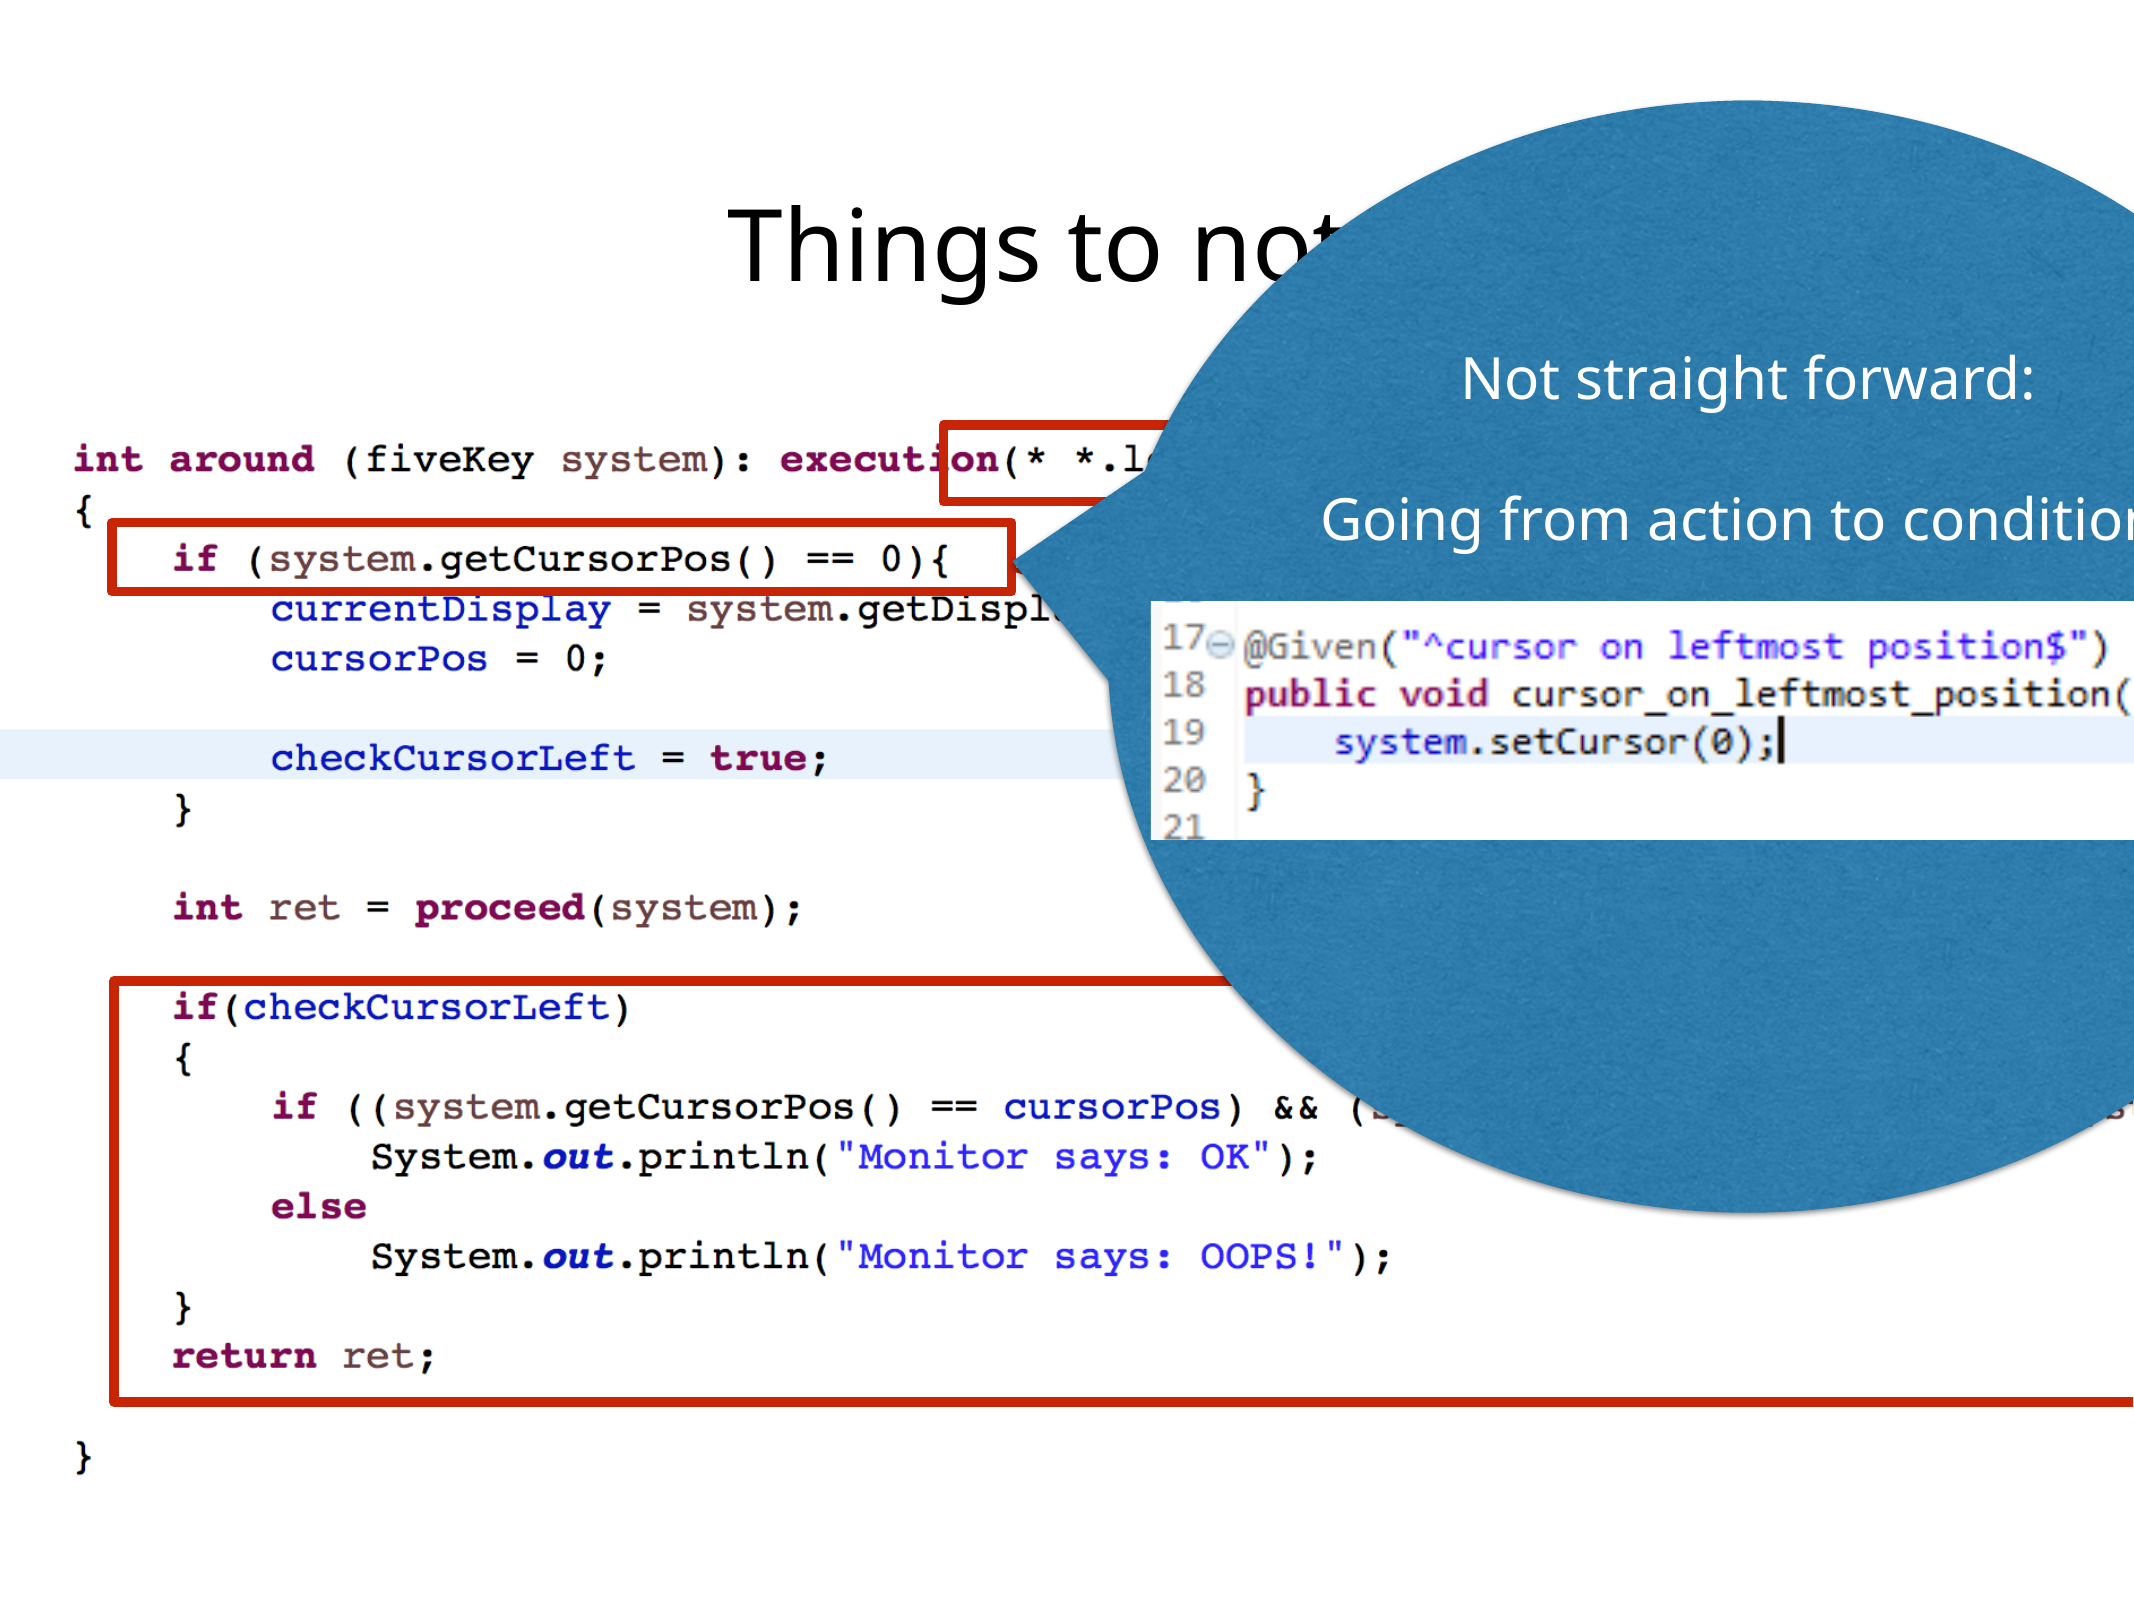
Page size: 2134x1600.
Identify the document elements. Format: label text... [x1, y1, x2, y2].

picture [0, 417, 2134, 1515]
text_box Not straight forward: Going from action to condition! [1175, 100, 2134, 409]
title Things to note [155, 63, 1978, 409]
